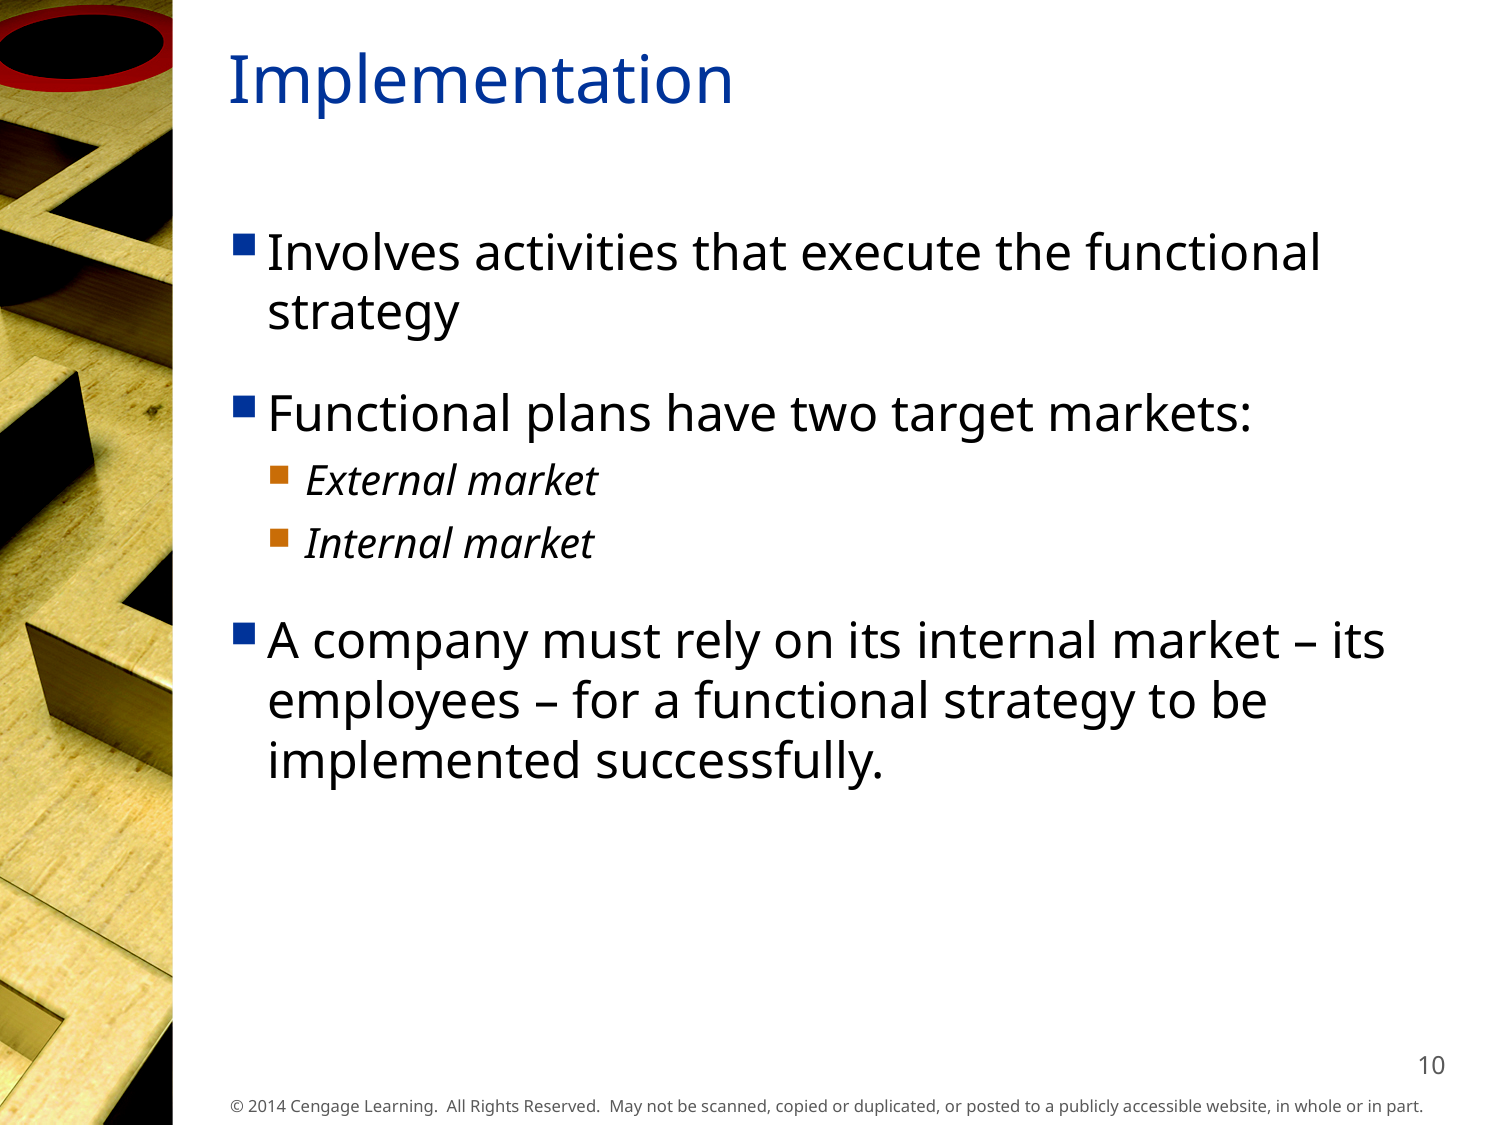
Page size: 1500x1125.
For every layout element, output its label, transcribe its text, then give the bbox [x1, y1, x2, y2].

title Implementation [213, 29, 1454, 213]
slide_number 10 [1386, 1037, 1478, 1097]
list Involves activities that execute the functional strategy Functional plans have two target markets: External market Internal market A company must rely on its internal market – its employees – for a functional strategy to be implemented successfully. [215, 212, 1478, 981]
picture [0, 0, 173, 1125]
